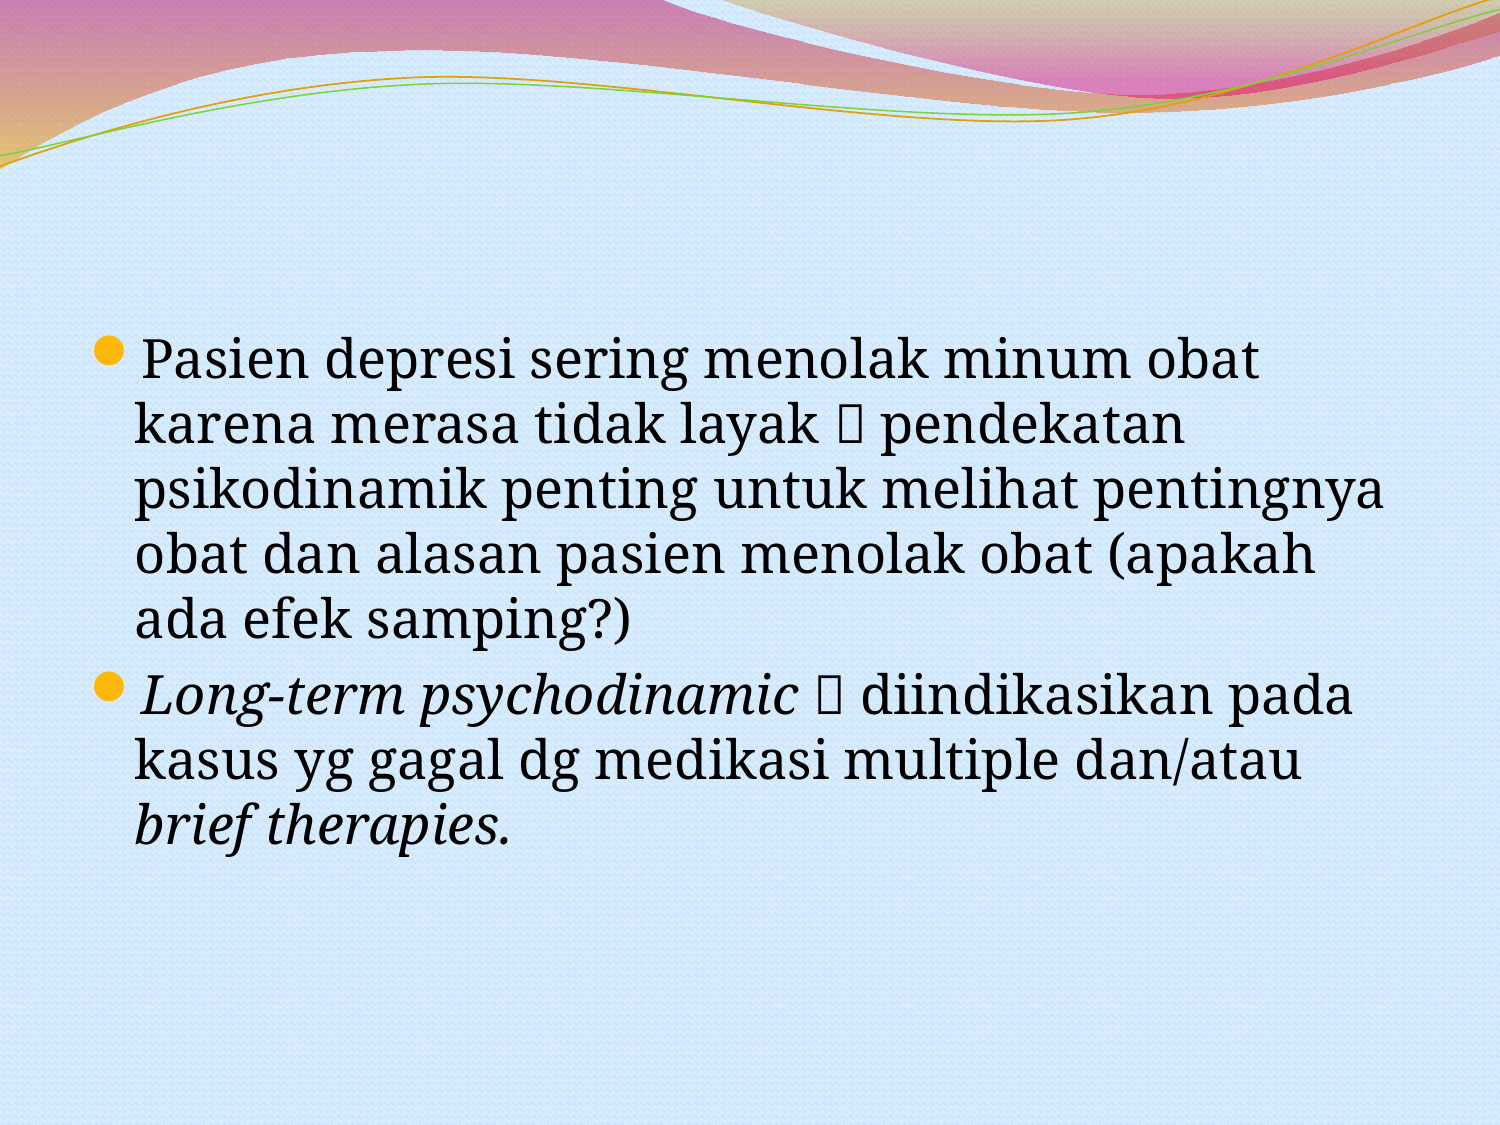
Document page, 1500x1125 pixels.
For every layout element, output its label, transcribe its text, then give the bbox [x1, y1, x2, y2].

list Pasien depresi sering menolak minum obat karena merasa tidak layak  pendekatan psikodinamik penting untuk melihat pentingnya obat dan alasan pasien menolak obat (apakah ada efek samping?) Long-term psychodinamic  diindikasikan pada kasus yg gagal dg medikasi multiple dan/atau brief therapies. [75, 317, 1425, 1038]
